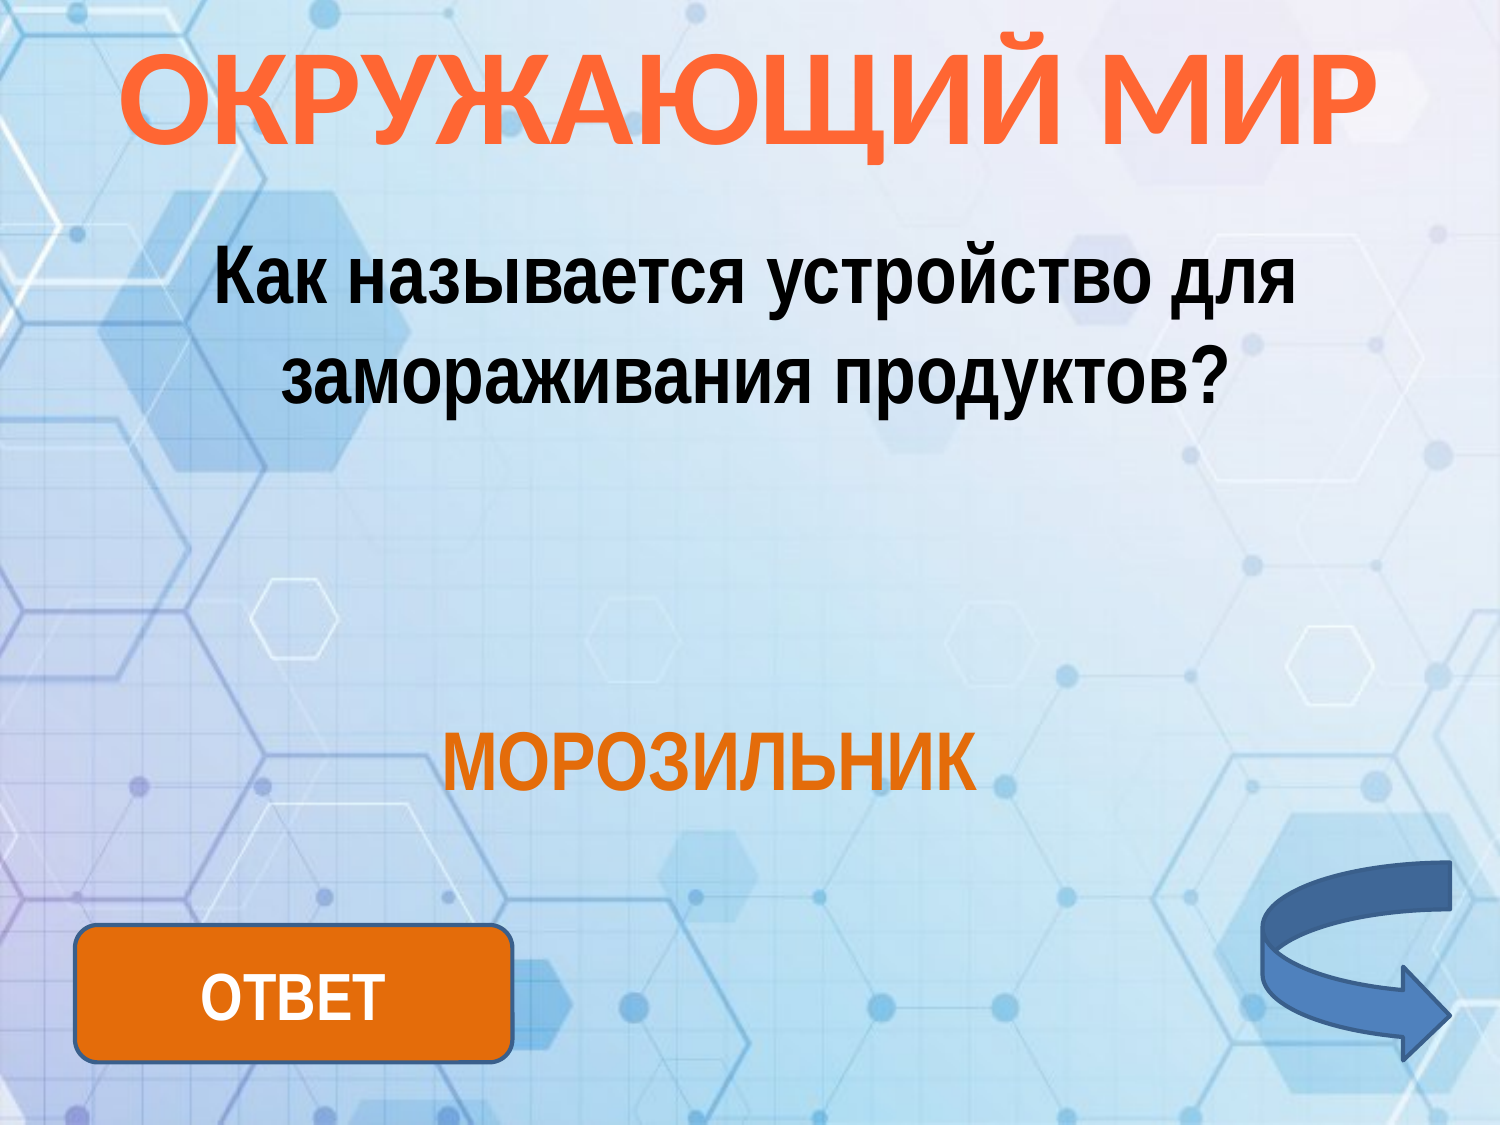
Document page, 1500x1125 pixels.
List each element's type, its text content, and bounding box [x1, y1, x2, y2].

picture [0, 180, 1500, 1125]
text_box ОТВЕТ [72, 922, 515, 1065]
text_box МОРОЗИЛЬНИК [249, 699, 1188, 815]
text_box Как называется устройство для замораживания продуктов? [162, 212, 1350, 588]
text_box ОКРУЖАЮЩИЙ МИР [0, 0, 1500, 180]
text_box [1260, 860, 1453, 1063]
